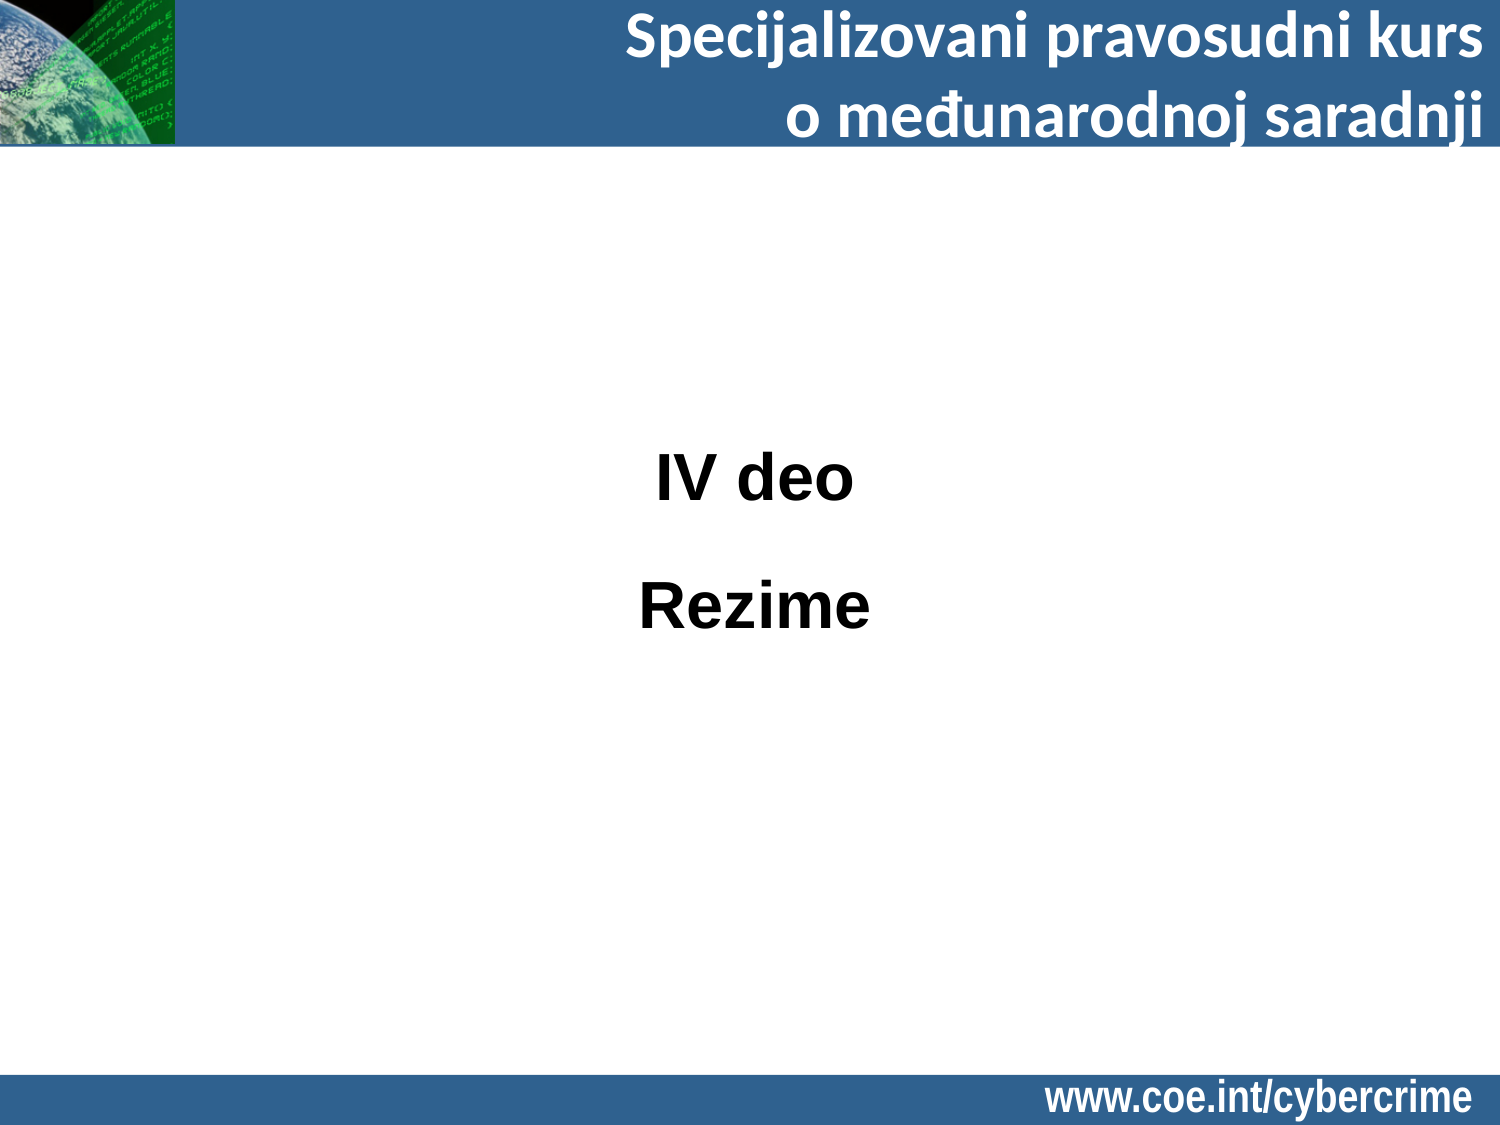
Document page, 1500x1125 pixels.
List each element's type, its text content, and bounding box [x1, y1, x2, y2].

text_box www.coe.int/cybercrime [1030, 1059, 1500, 1125]
text_box IV deo Rezime [56, 441, 1455, 713]
text_box [0, 1073, 1030, 1125]
text_box Specijalizovani pravosudni kurs o međunarodnoj saradnji [177, 0, 1500, 149]
picture [0, 0, 175, 144]
